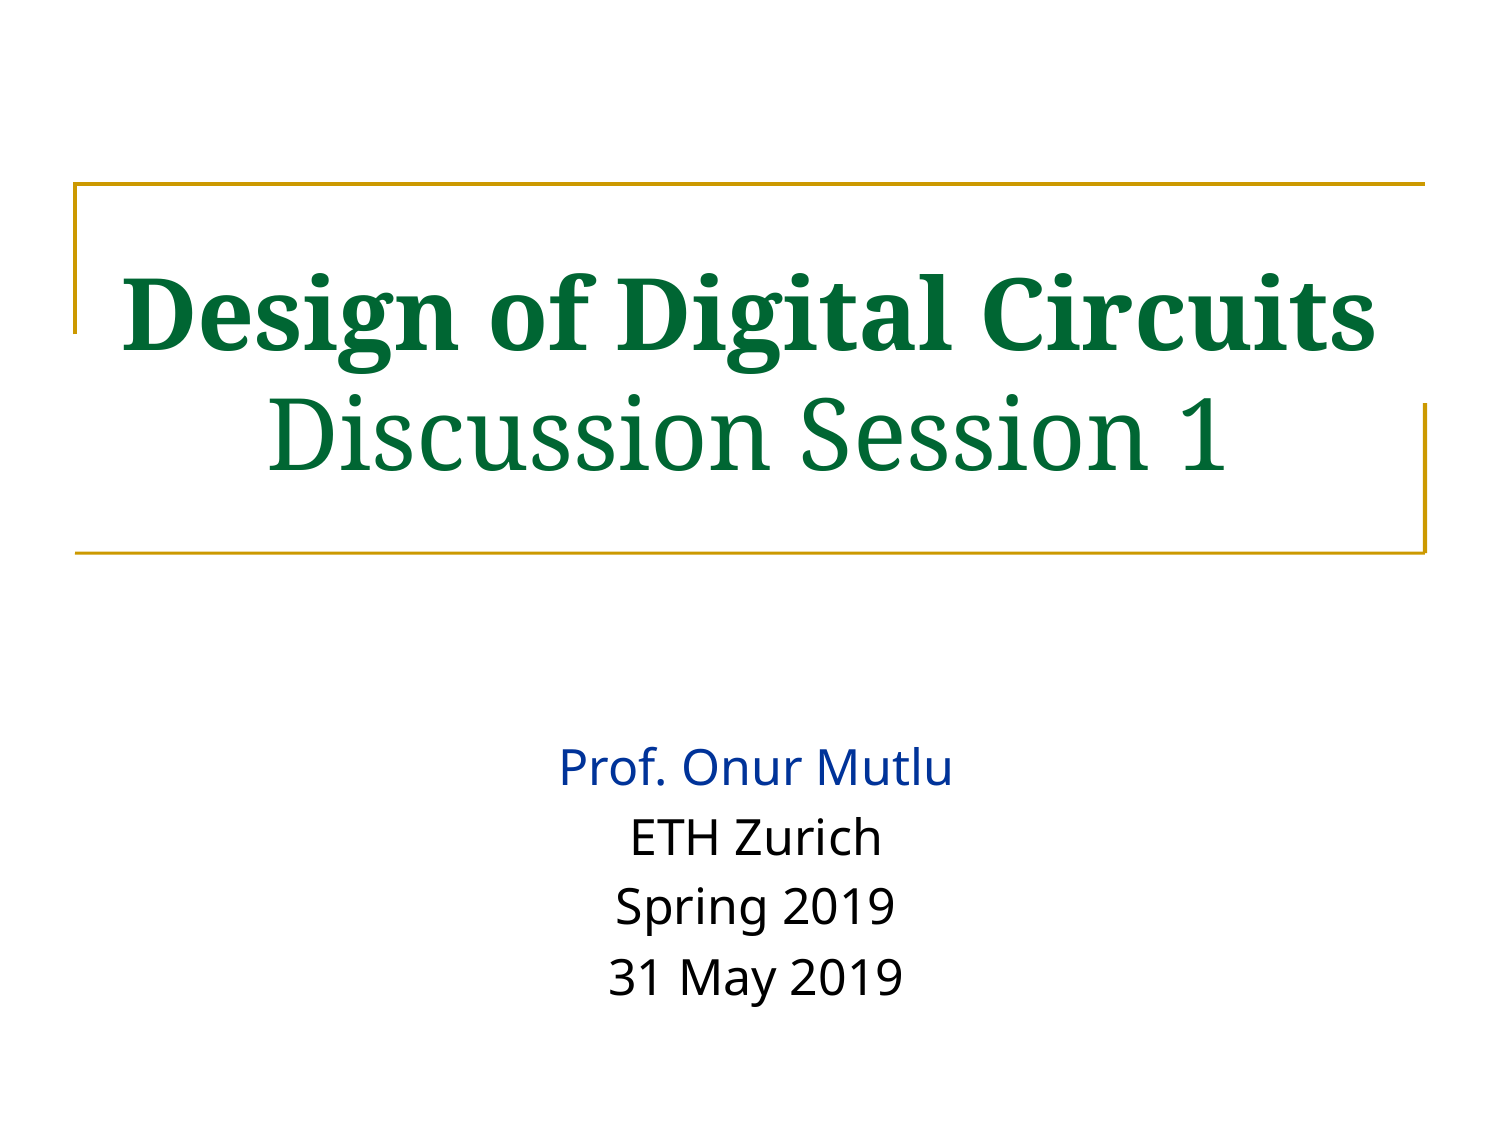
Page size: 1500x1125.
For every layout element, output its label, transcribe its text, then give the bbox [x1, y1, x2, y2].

title Design of Digital Circuits Discussion Session 1 [0, 242, 1500, 525]
subtitle Prof. Onur Mutlu ETH Zurich Spring 2019 31 May 2019 [112, 587, 1400, 1064]
